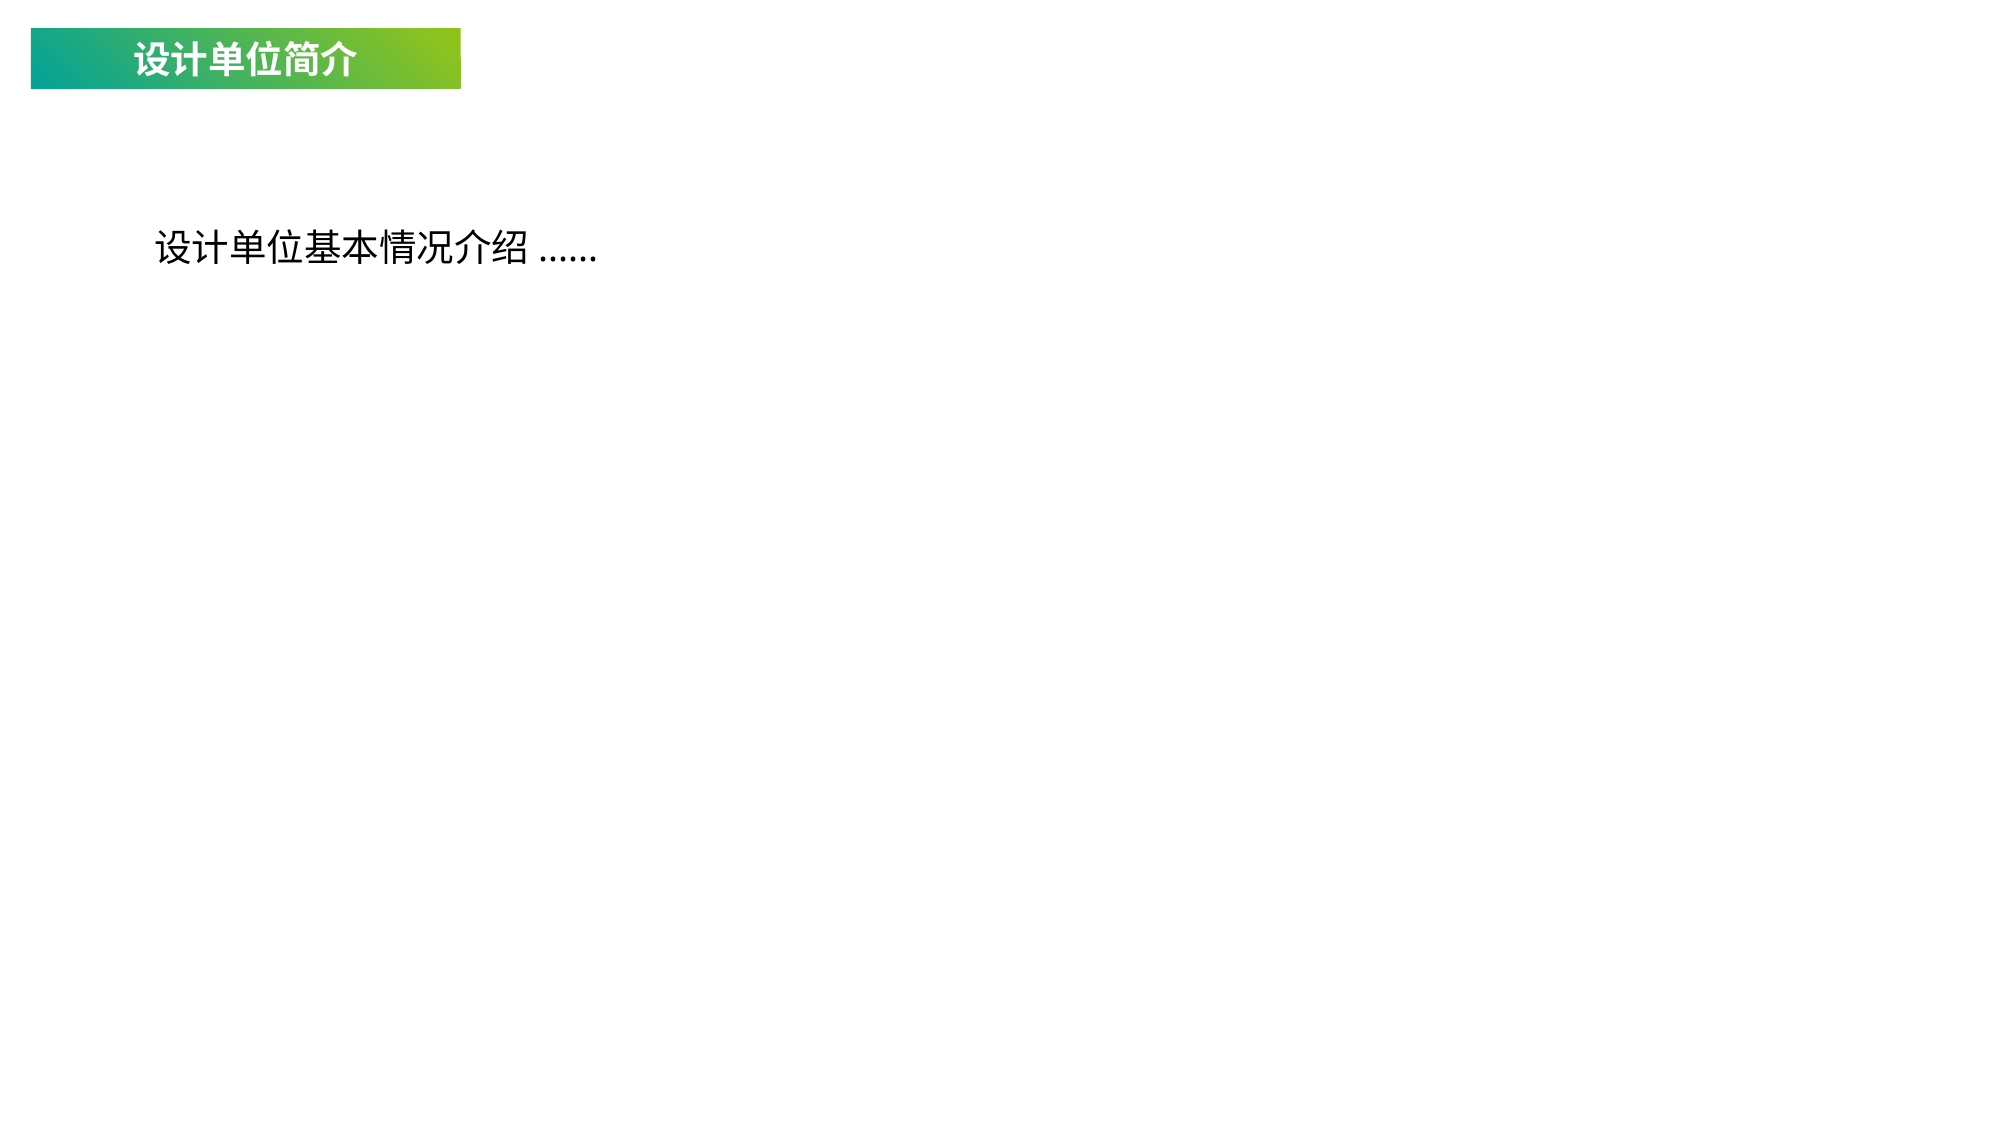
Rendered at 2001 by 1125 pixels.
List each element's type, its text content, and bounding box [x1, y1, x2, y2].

text_box 设计单位简介 [30, 27, 462, 90]
text_box 设计单位基本情况介绍...... [72, 193, 1105, 276]
